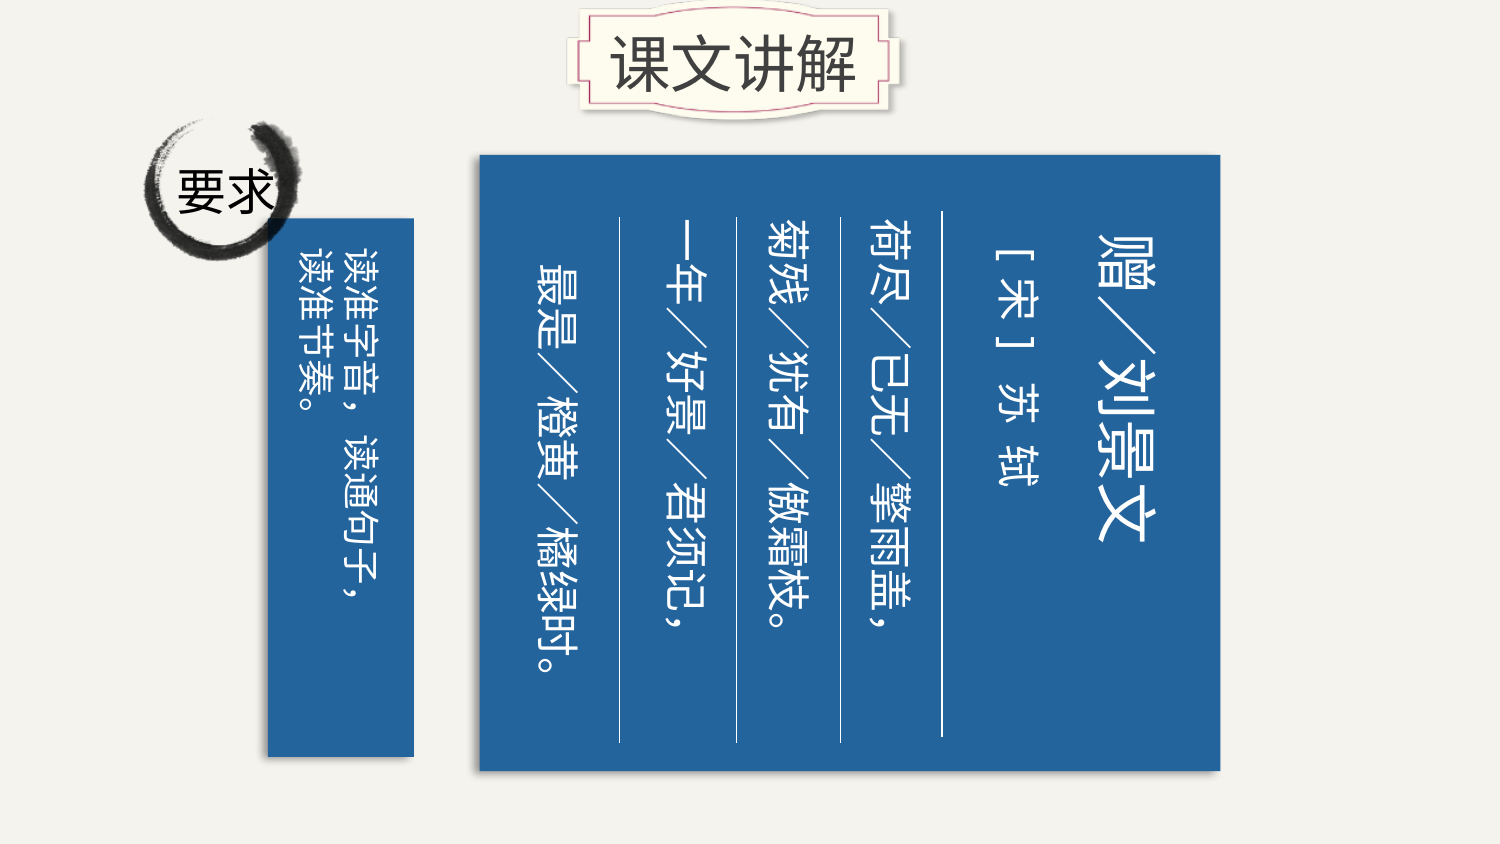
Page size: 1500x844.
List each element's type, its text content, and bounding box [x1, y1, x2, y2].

text_box [267, 217, 415, 758]
picture [133, 106, 311, 276]
picture [555, 0, 919, 155]
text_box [479, 154, 1221, 772]
text_box 读准字音，读通句子， 读准节奏。 [236, 241, 396, 756]
